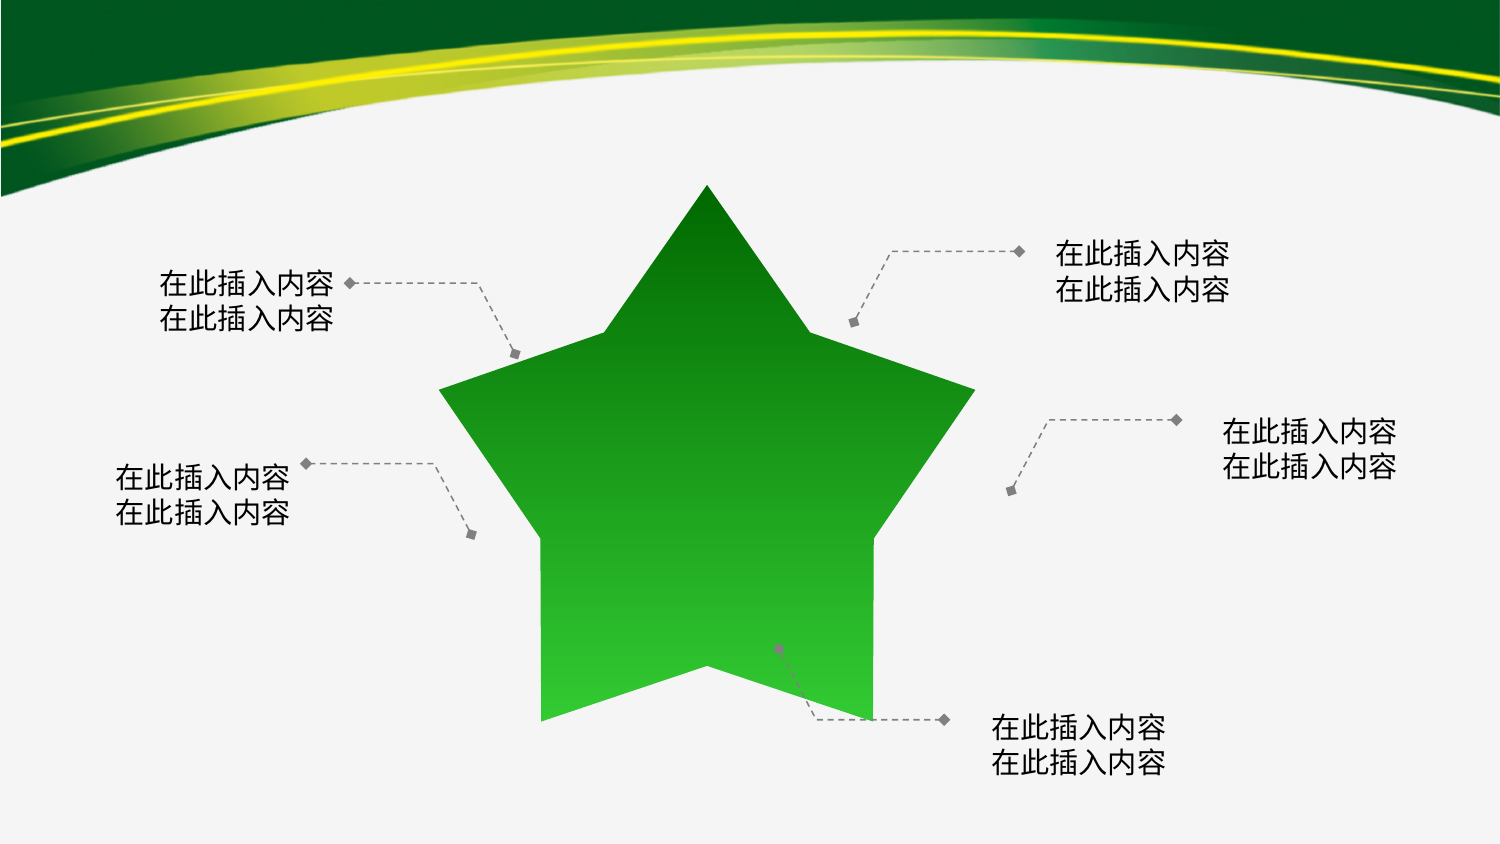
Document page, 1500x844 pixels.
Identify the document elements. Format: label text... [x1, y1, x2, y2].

text_box [436, 182, 978, 724]
text_box 在此插入内容 在此插入内容 [1207, 406, 1414, 491]
text_box [1005, 413, 1183, 497]
text_box 在此插入内容 在此插入内容 [1040, 228, 1246, 314]
text_box [307, 458, 477, 540]
picture [2, 0, 1499, 197]
text_box 在此插入内容 在此插入内容 [976, 702, 1182, 787]
text_box [350, 277, 521, 360]
text_box 在此插入内容 在此插入内容 [144, 258, 350, 343]
text_box 在此插入内容 在此插入内容 [100, 452, 307, 537]
text_box [773, 643, 951, 726]
text_box [848, 245, 1026, 328]
